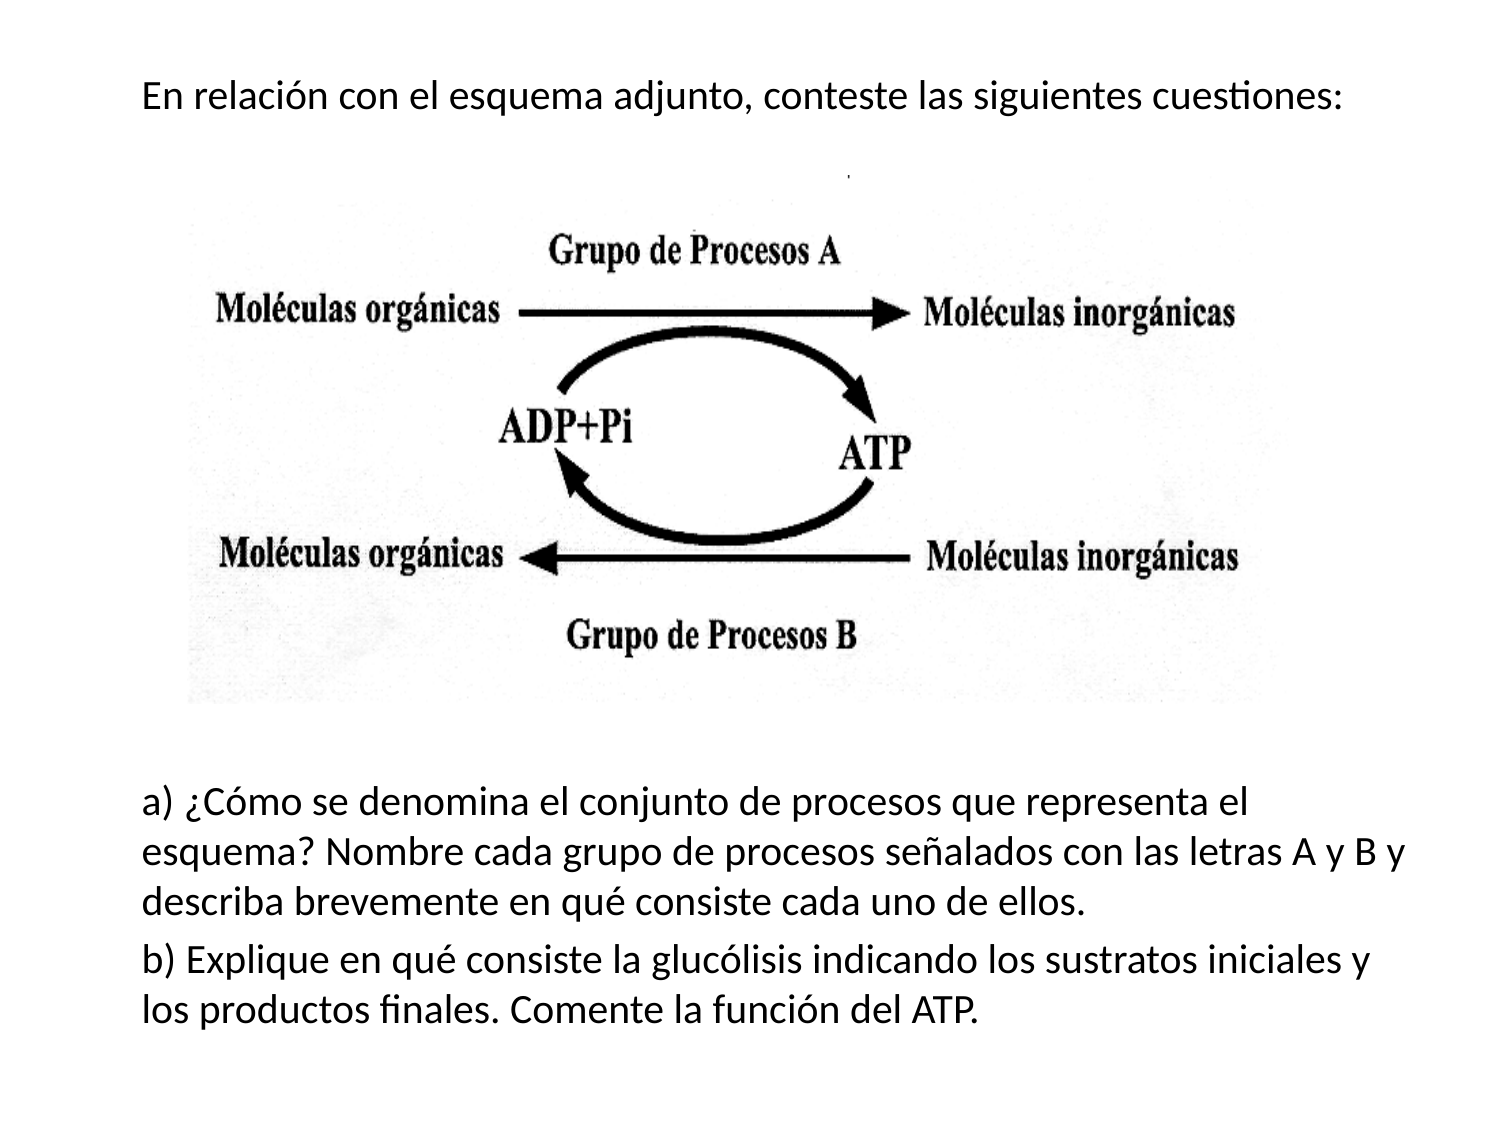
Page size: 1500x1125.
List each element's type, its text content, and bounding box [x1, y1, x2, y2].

picture [187, 175, 1290, 704]
list En relación con el esquema adjunto, conteste las siguientes cuestiones: a) ¿Cómo se denomina el conjunto de procesos que representa el esquema? Nombre cada grupo de procesos señalados con las letras A y B y describa brevemente en qué consiste cada uno de ellos. b) Explique en qué consiste la glucólisis indicando los sustratos iniciales y los productos finales. Comente la función del ATP. [70, 35, 1425, 1067]
